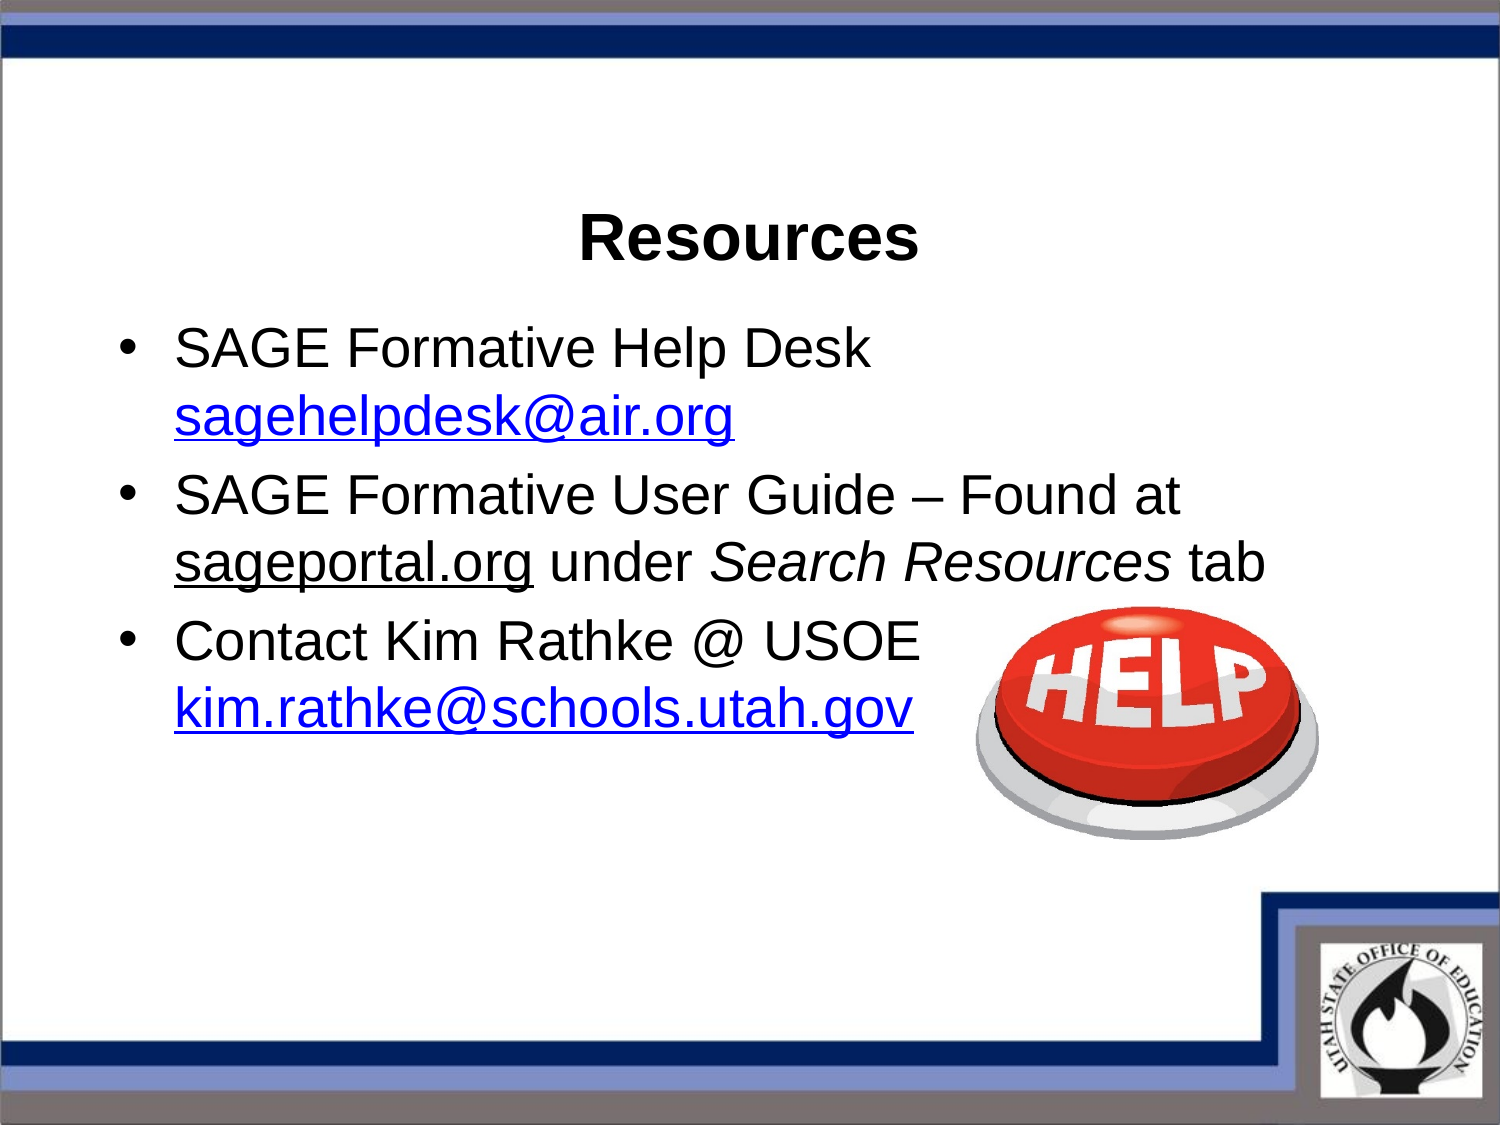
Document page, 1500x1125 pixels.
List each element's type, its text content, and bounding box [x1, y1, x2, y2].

title Resources [103, 185, 1397, 281]
list SAGE Formative Help Desk sagehelpdesk@air.org SAGE Formative User Guide – Found at sageportal.org under Search Resources tab Contact Kim Rathke @ USOE kim.rathke@schools.utah.gov [103, 304, 1397, 840]
picture [0, 0, 1500, 1125]
